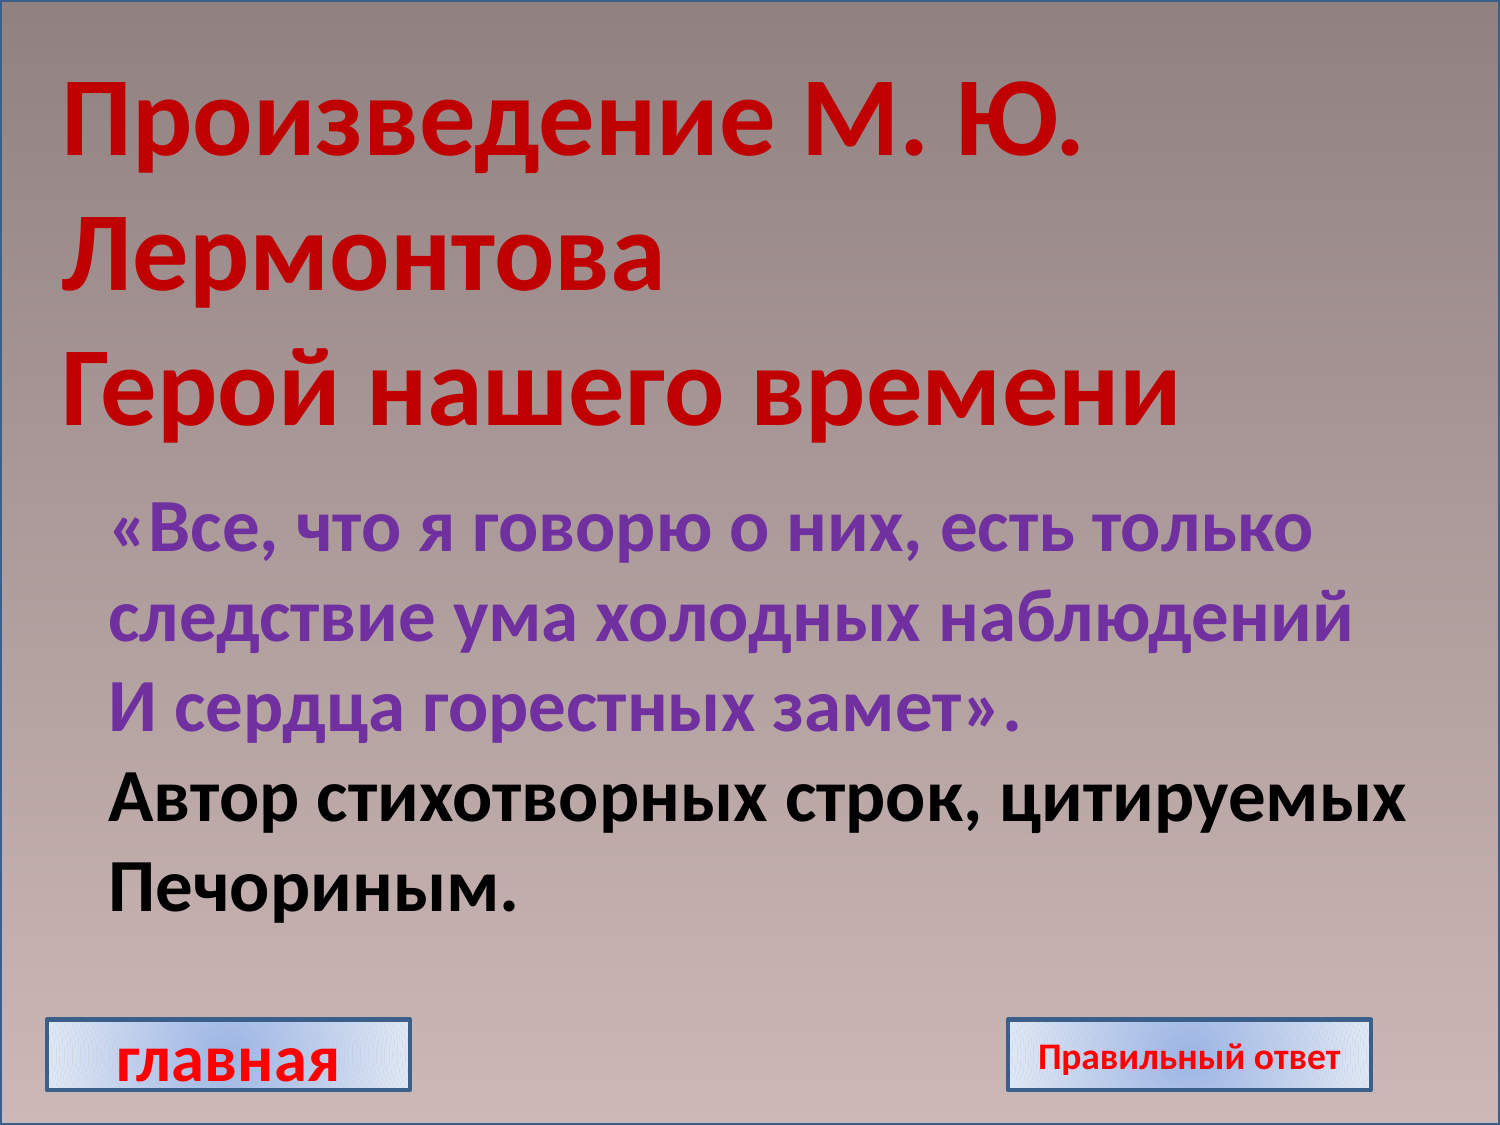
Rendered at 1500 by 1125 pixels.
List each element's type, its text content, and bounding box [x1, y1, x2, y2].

text_box «Все, что я говорю о них, есть только следствие ума холодных наблюдений И сердца горестных замет». Автор стихотворных строк, цитируемых Печориным. [93, 468, 1465, 1024]
text_box Правильный ответ [1006, 1017, 1373, 1092]
text_box главная [45, 1017, 412, 1092]
text_box Произведение М. Ю. Лермонтова Герой нашего времени [46, 35, 1442, 591]
text_box [0, 0, 1500, 1125]
